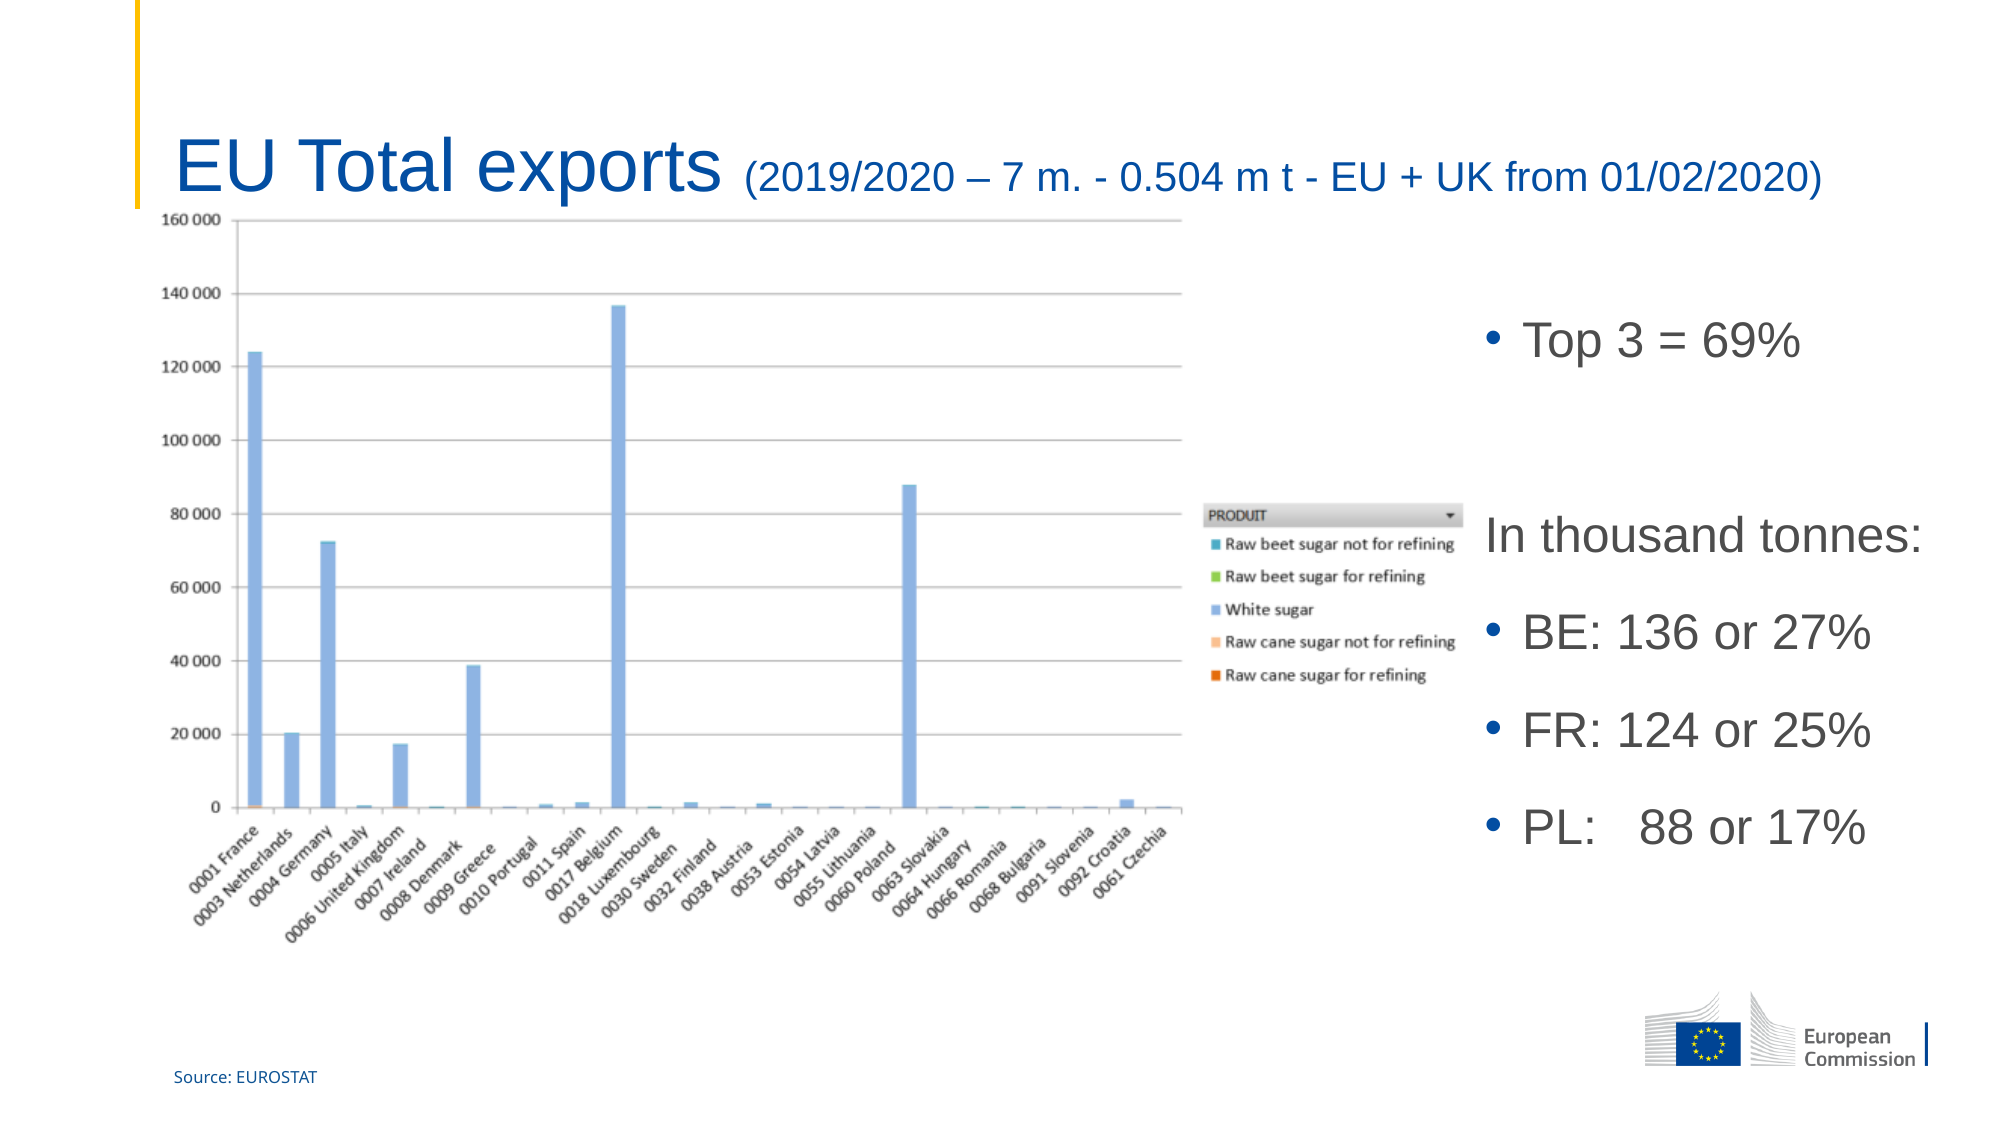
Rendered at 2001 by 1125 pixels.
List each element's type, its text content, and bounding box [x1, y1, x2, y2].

picture [159, 207, 1468, 952]
picture [1645, 991, 1928, 1066]
list Top 3 = 69% In thousand tonnes: BE: 136 or 27% FR: 124 or 25% PL: 88 or 17% [1469, 299, 1946, 917]
text_box Source: EUROSTAT [159, 1059, 396, 1088]
title EU Total exports (2019/2020 – 7 m. - 0.504 m t - EU + UK from 01/02/2020) [159, 79, 1885, 208]
